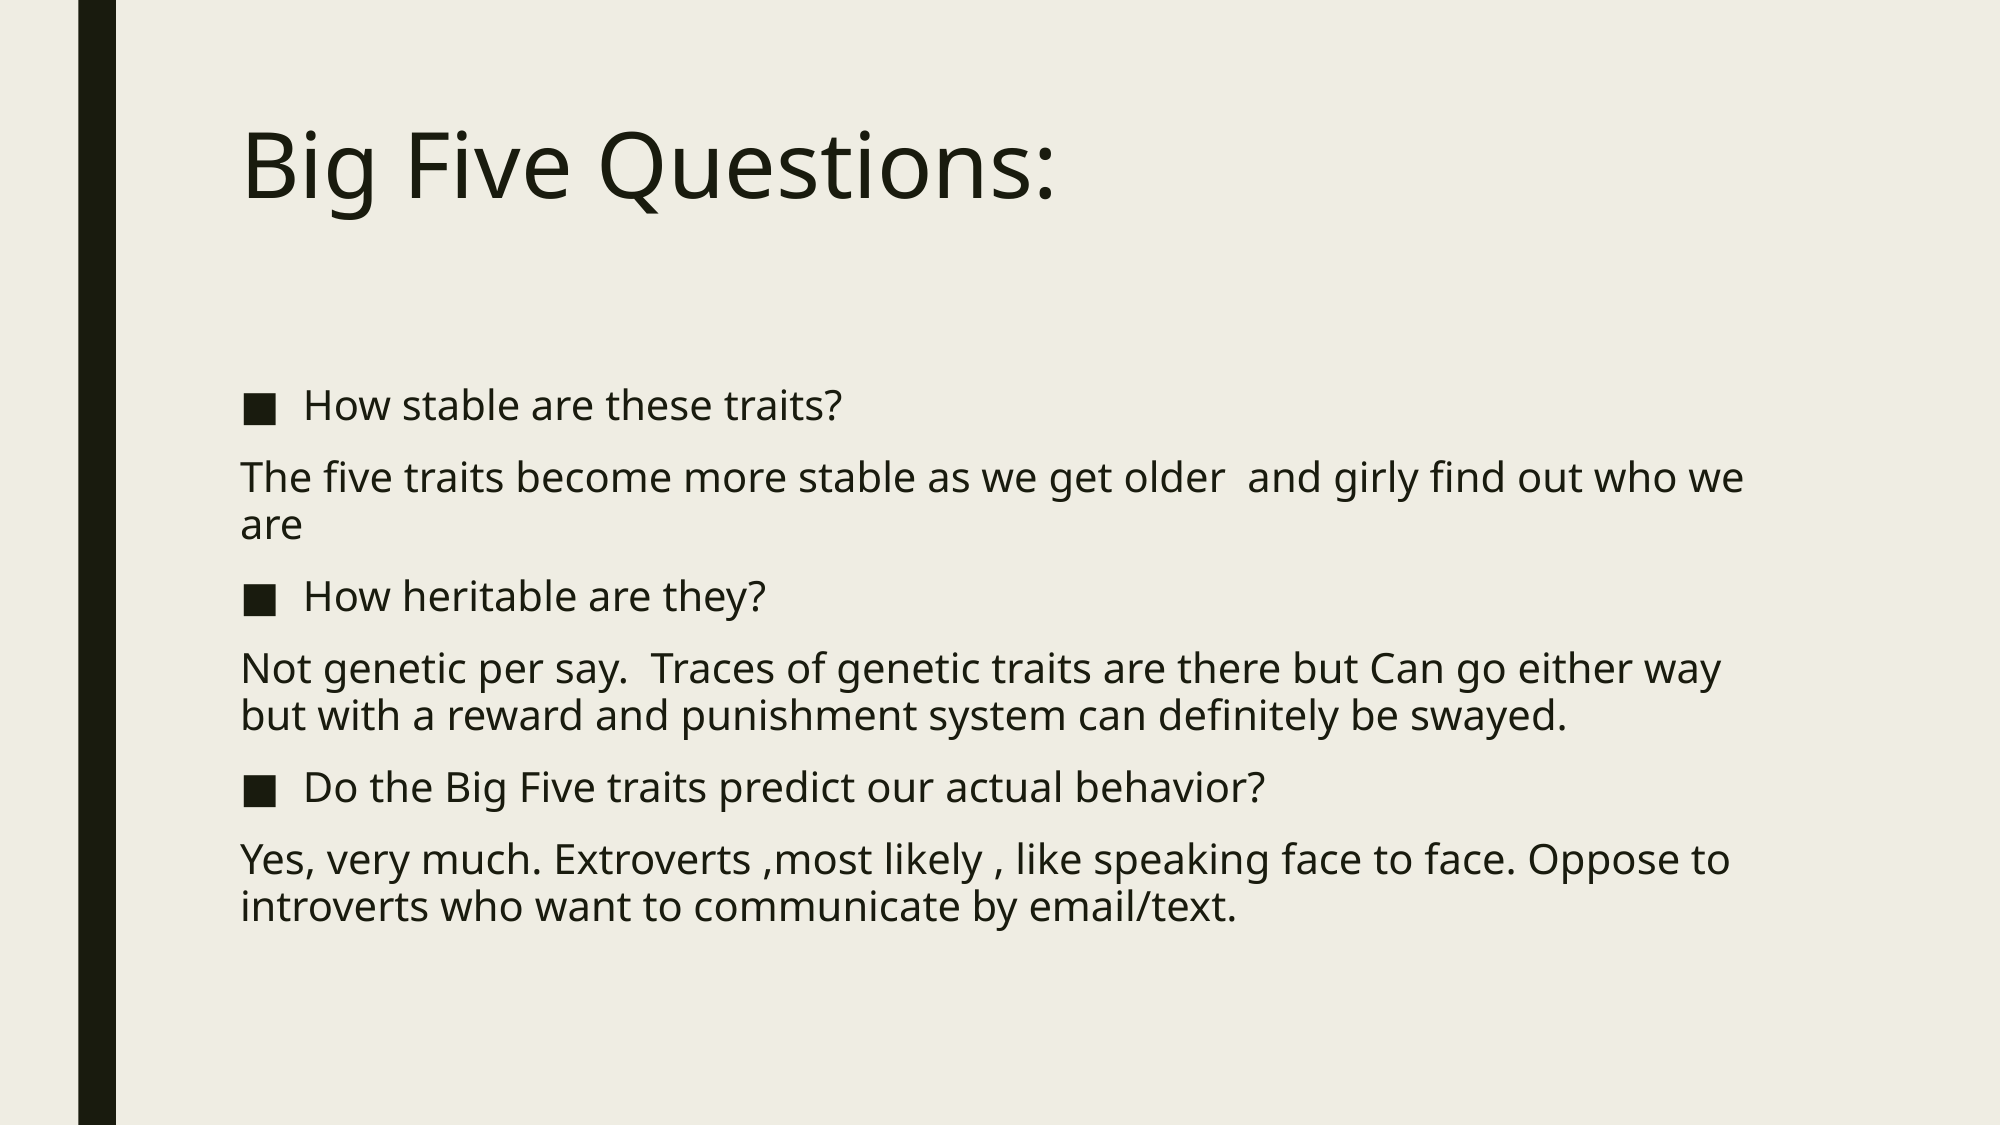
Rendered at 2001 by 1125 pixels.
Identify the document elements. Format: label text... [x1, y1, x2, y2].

list How stable are these traits? The five traits become more stable as we get older and girly find out who we are How heritable are they? Not genetic per say. Traces of genetic traits are there but Can go either way but with a reward and punishment system can definitely be swayed. Do the Big Five traits predict our actual behavior? Yes, very much. Extroverts ,most likely , like speaking face to face. Oppose to introverts who want to communicate by email/text. [225, 375, 1800, 963]
title Big Five Questions: [225, 112, 1800, 357]
